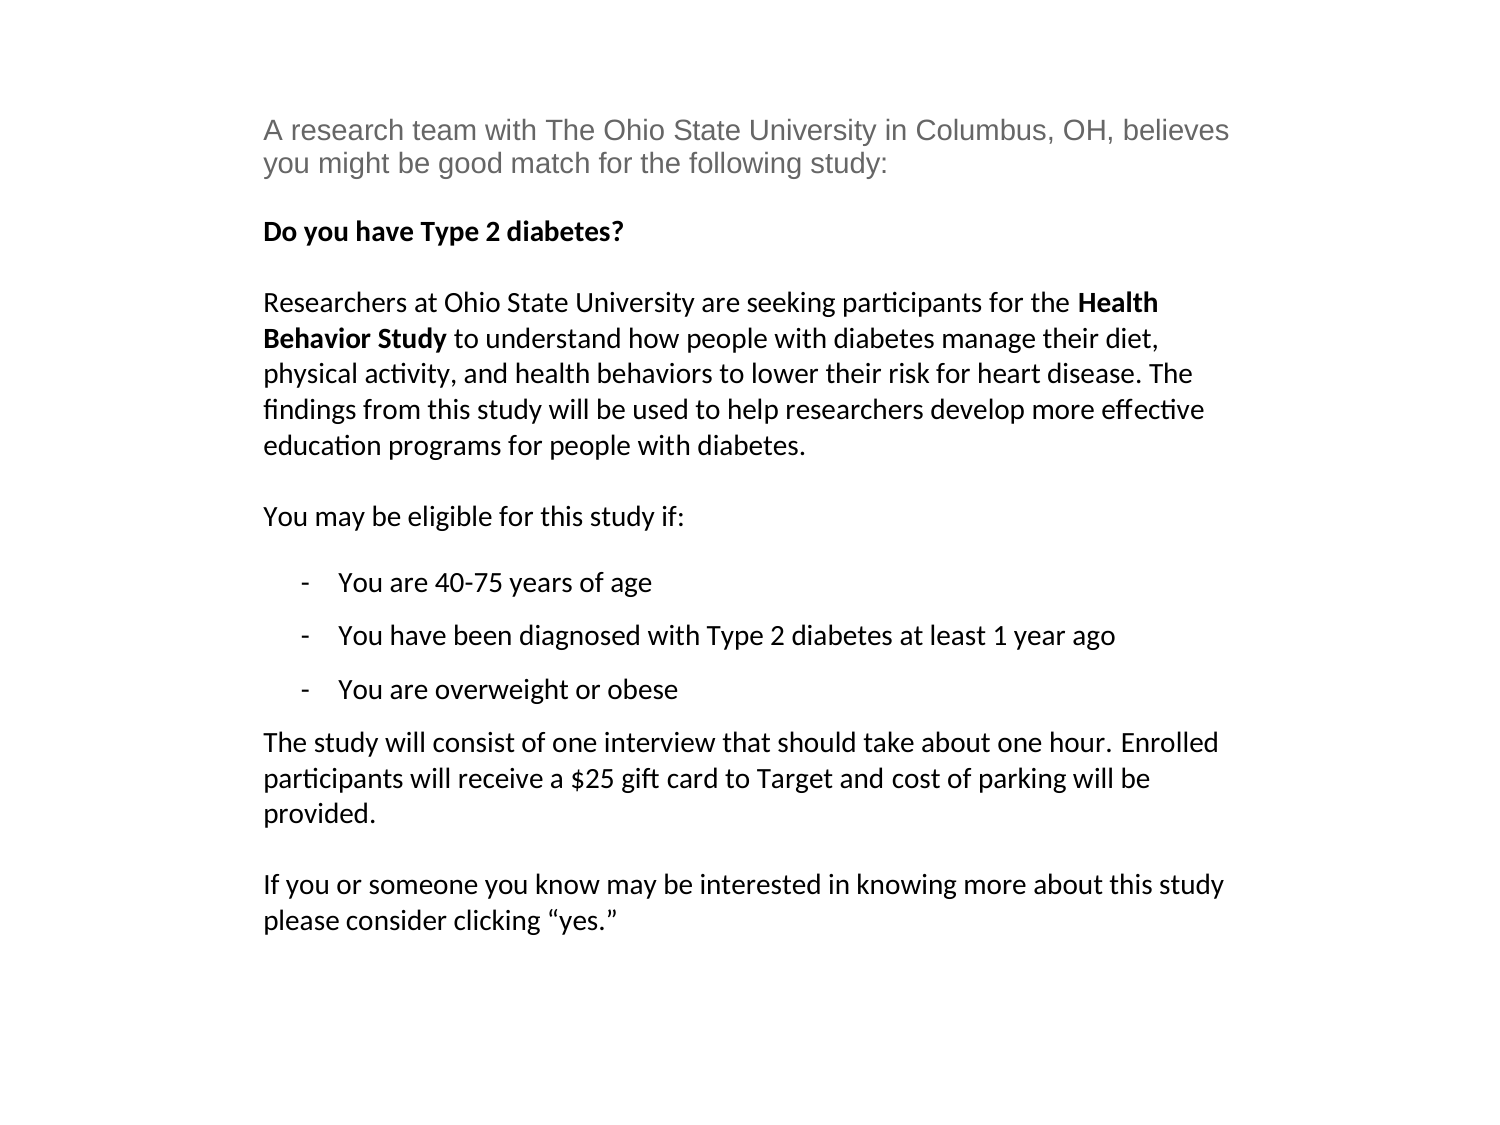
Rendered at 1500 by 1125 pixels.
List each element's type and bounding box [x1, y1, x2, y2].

picture [262, 112, 1237, 1013]
